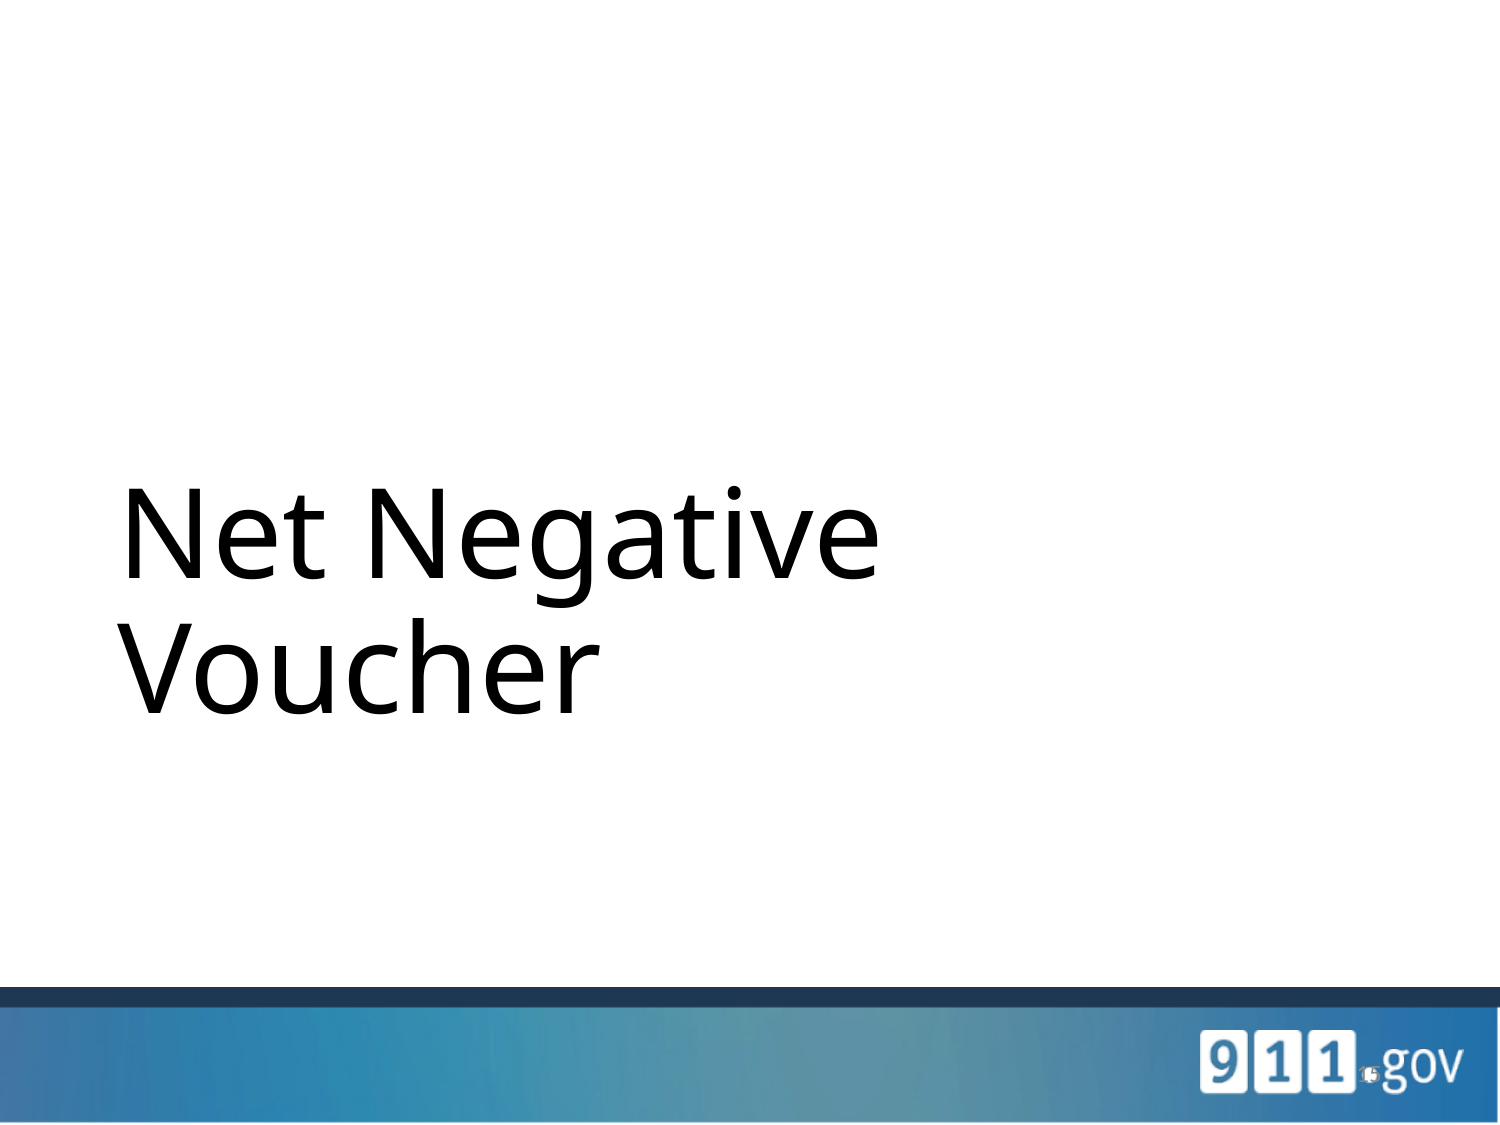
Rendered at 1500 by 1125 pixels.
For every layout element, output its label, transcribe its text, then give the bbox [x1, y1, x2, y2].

title Net Negative Voucher [102, 280, 1397, 749]
picture [0, 987, 1500, 1125]
slide_number 15 [1059, 1042, 1397, 1103]
